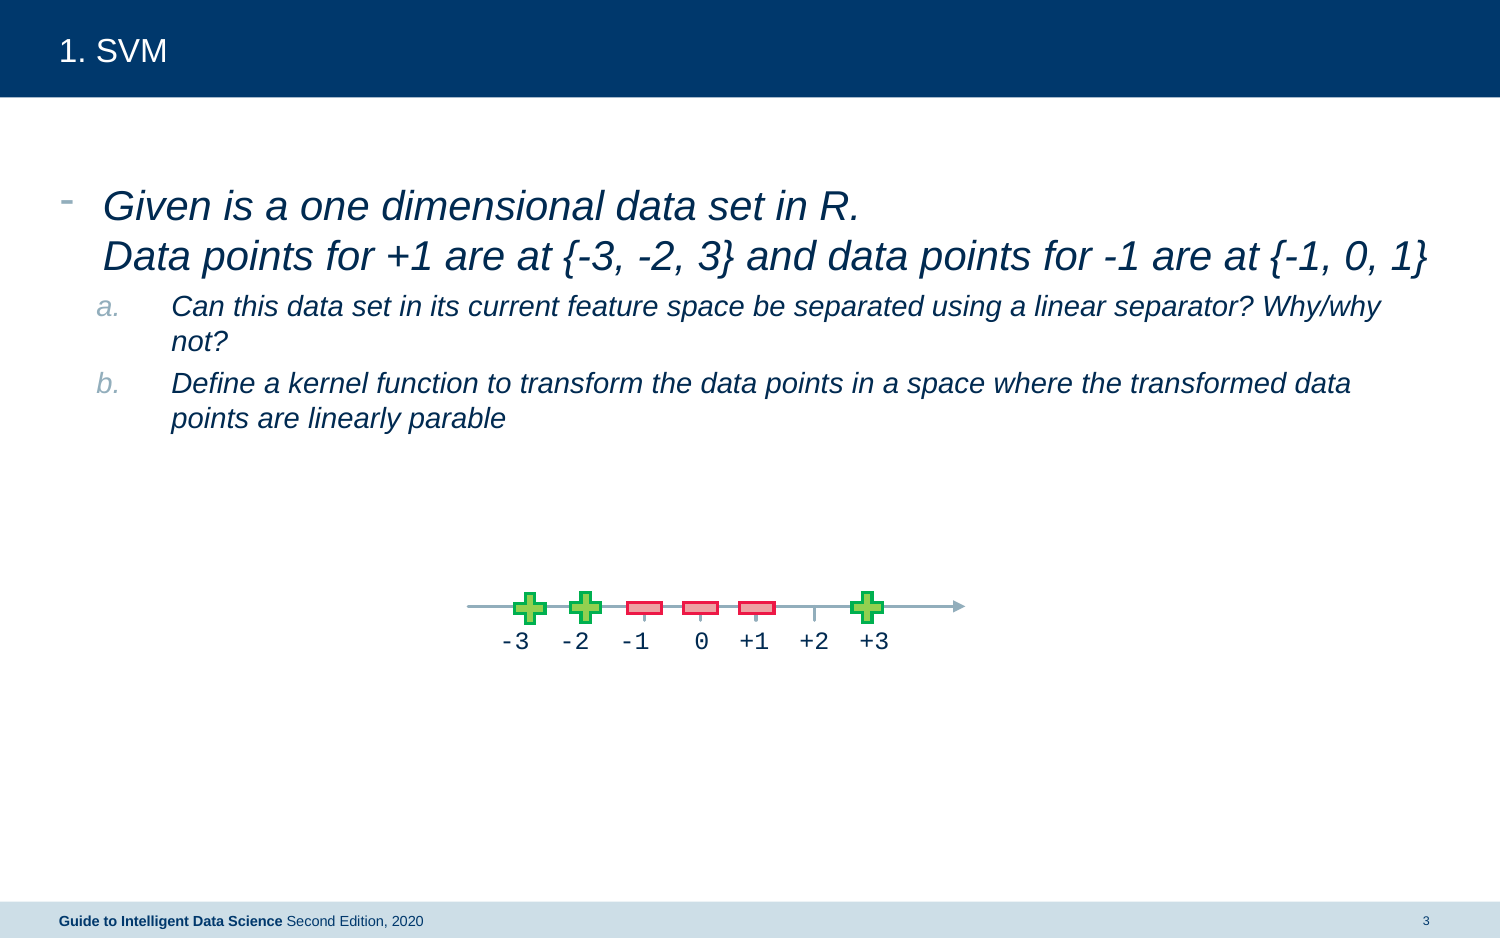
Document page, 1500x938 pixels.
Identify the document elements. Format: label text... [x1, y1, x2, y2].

title 1. SVM [58, 28, 1442, 70]
slide_number 3 [1411, 900, 1442, 938]
footer Guide to Intelligent Data Science Second Edition, 2020 [58, 900, 717, 938]
list Given is a one dimensional data set in R. Data points for +1 are at {-3, -2, 3} and data points for -1 are at {-1, 0, 1} Can this data set in its current feature space be separated using a linear separator? Why/why not? Define a kernel function to transform the data points in a space where the transformed data points are linearly parable [59, 179, 1434, 855]
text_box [468, 584, 966, 656]
